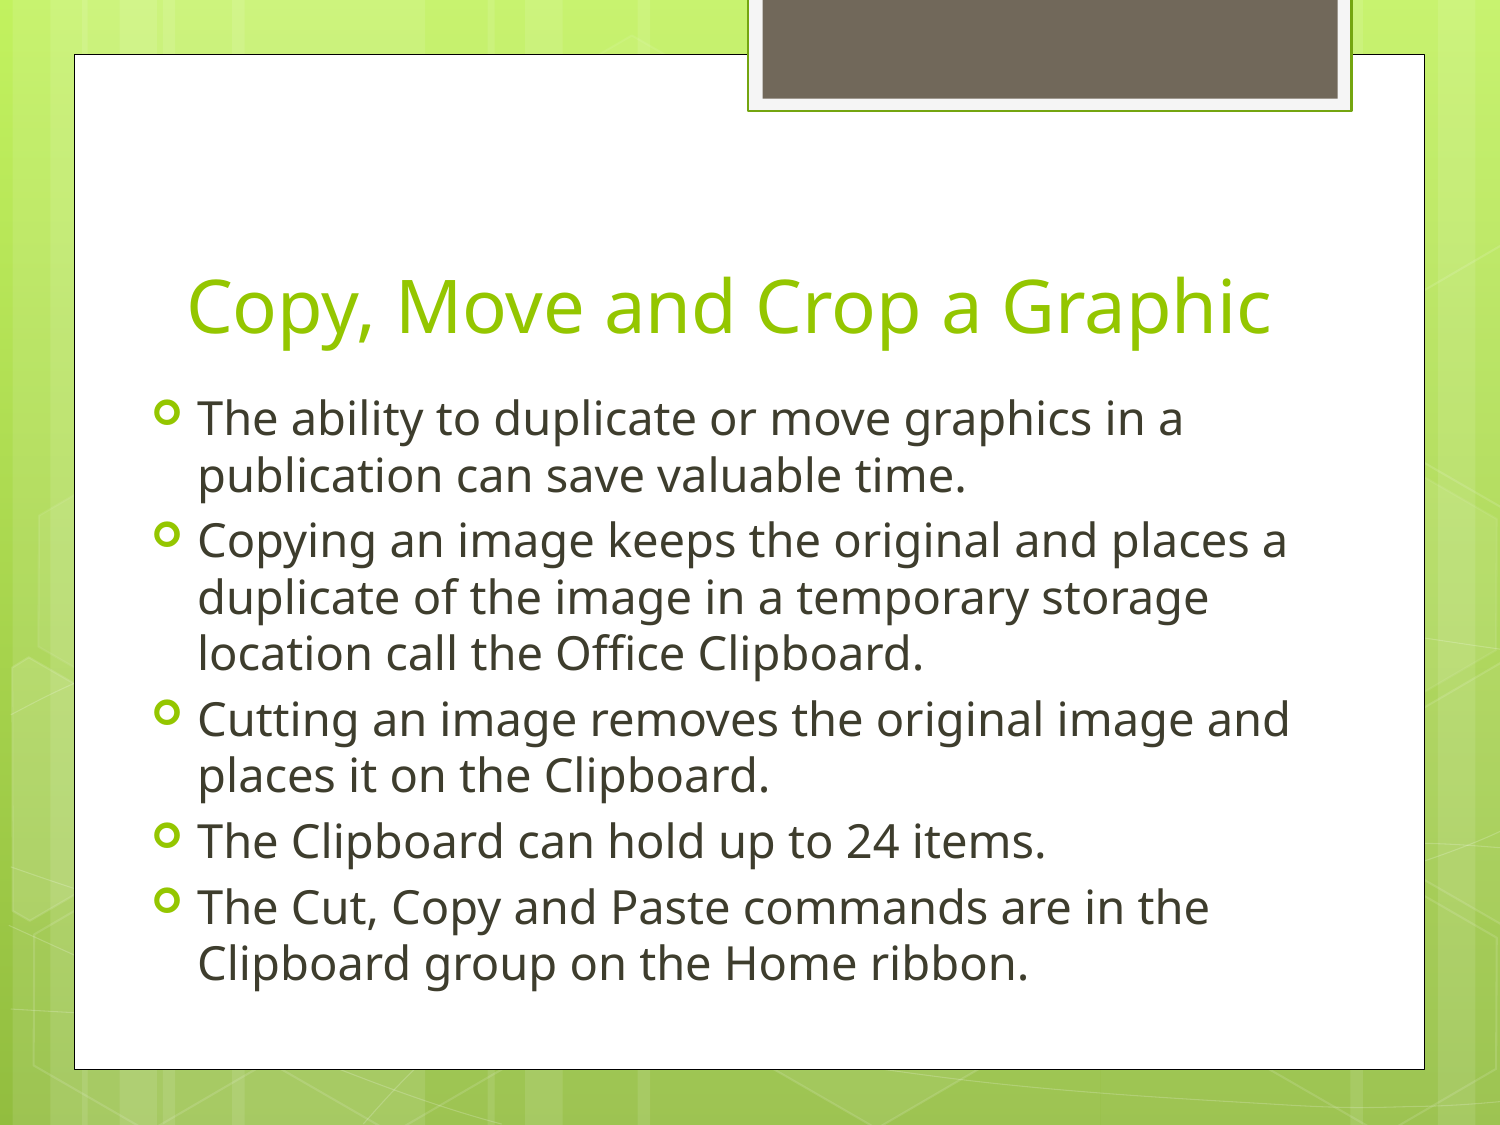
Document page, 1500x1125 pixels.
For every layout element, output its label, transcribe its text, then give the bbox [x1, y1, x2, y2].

title Copy, Move and Crop a Graphic [171, 168, 1324, 357]
list The ability to duplicate or move graphics in a publication can save valuable time. Copying an image keeps the original and places a duplicate of the image in a temporary storage location call the Office Clipboard. Cutting an image removes the original image and places it on the Clipboard. The Clipboard can hold up to 24 items. The Cut, Copy and Paste commands are in the Clipboard group on the Home ribbon. [125, 381, 1350, 1000]
